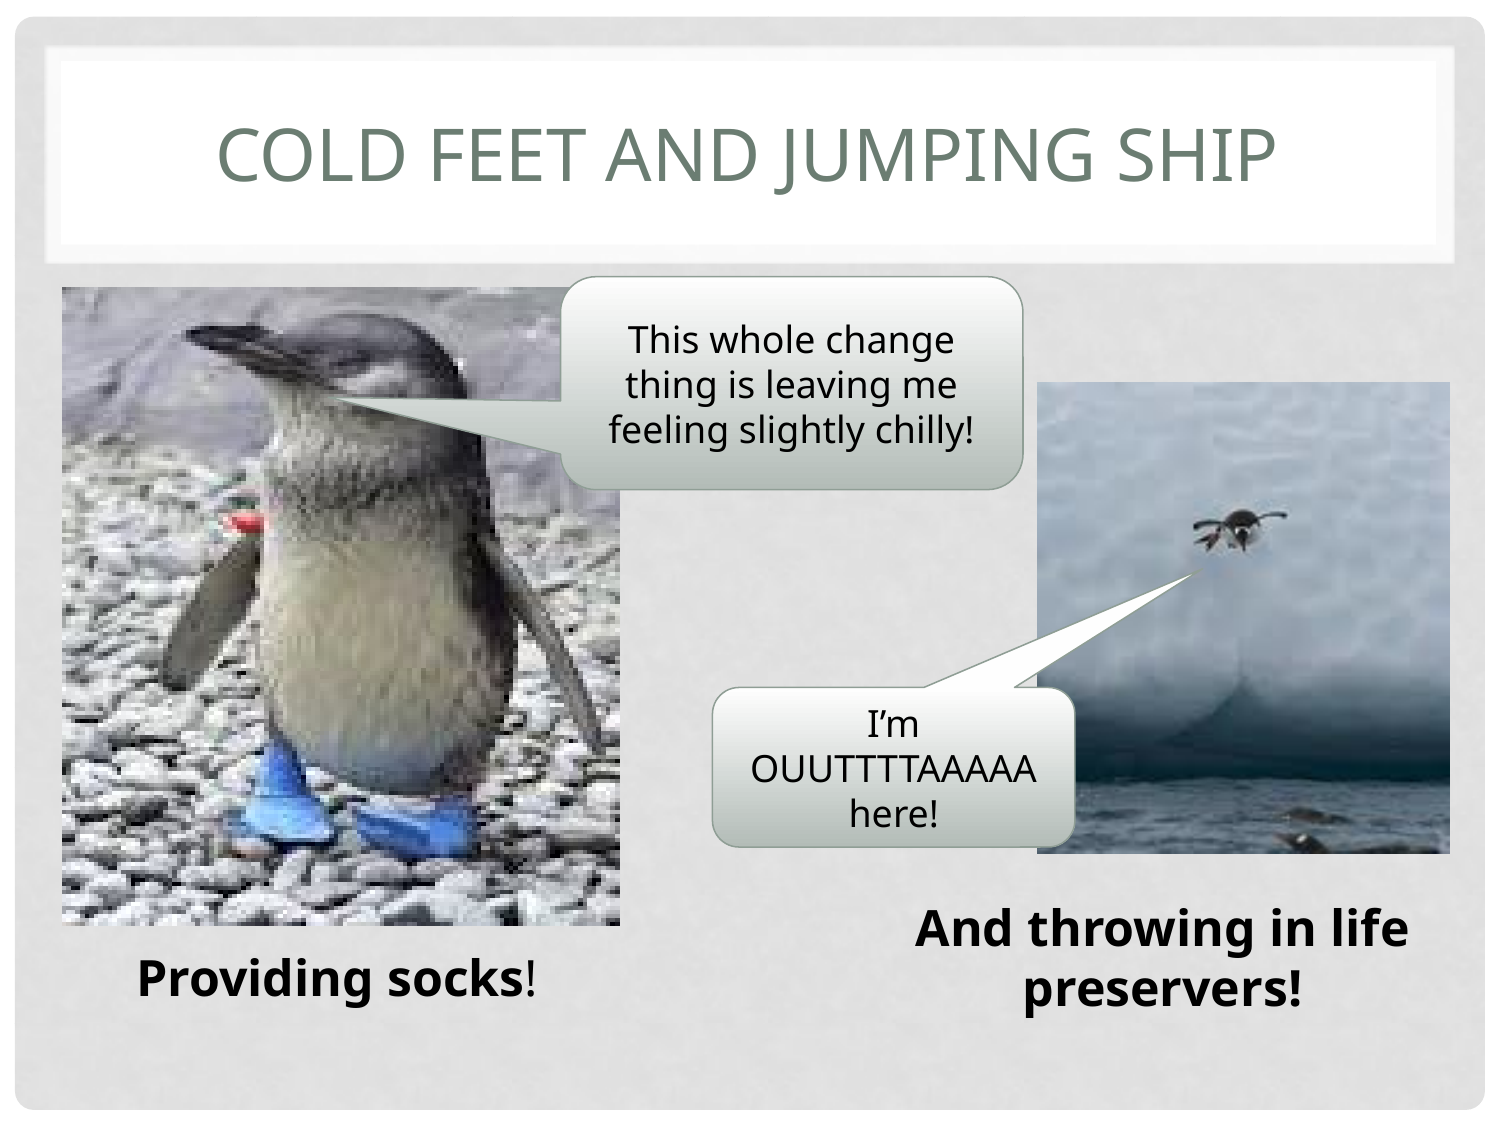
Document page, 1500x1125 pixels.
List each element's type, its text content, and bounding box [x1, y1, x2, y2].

picture [1037, 382, 1451, 854]
title Cold feet and jumping ship [69, 66, 1425, 238]
text_box And throwing in life preservers! [875, 889, 1450, 1024]
text_box I’m OUUTTTTAAAAA here! [711, 638, 1037, 848]
text_box Providing socks! [62, 938, 625, 1014]
text_box This whole change thing is leaving me feeling slightly chilly! [569, 275, 1024, 491]
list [62, 287, 620, 926]
